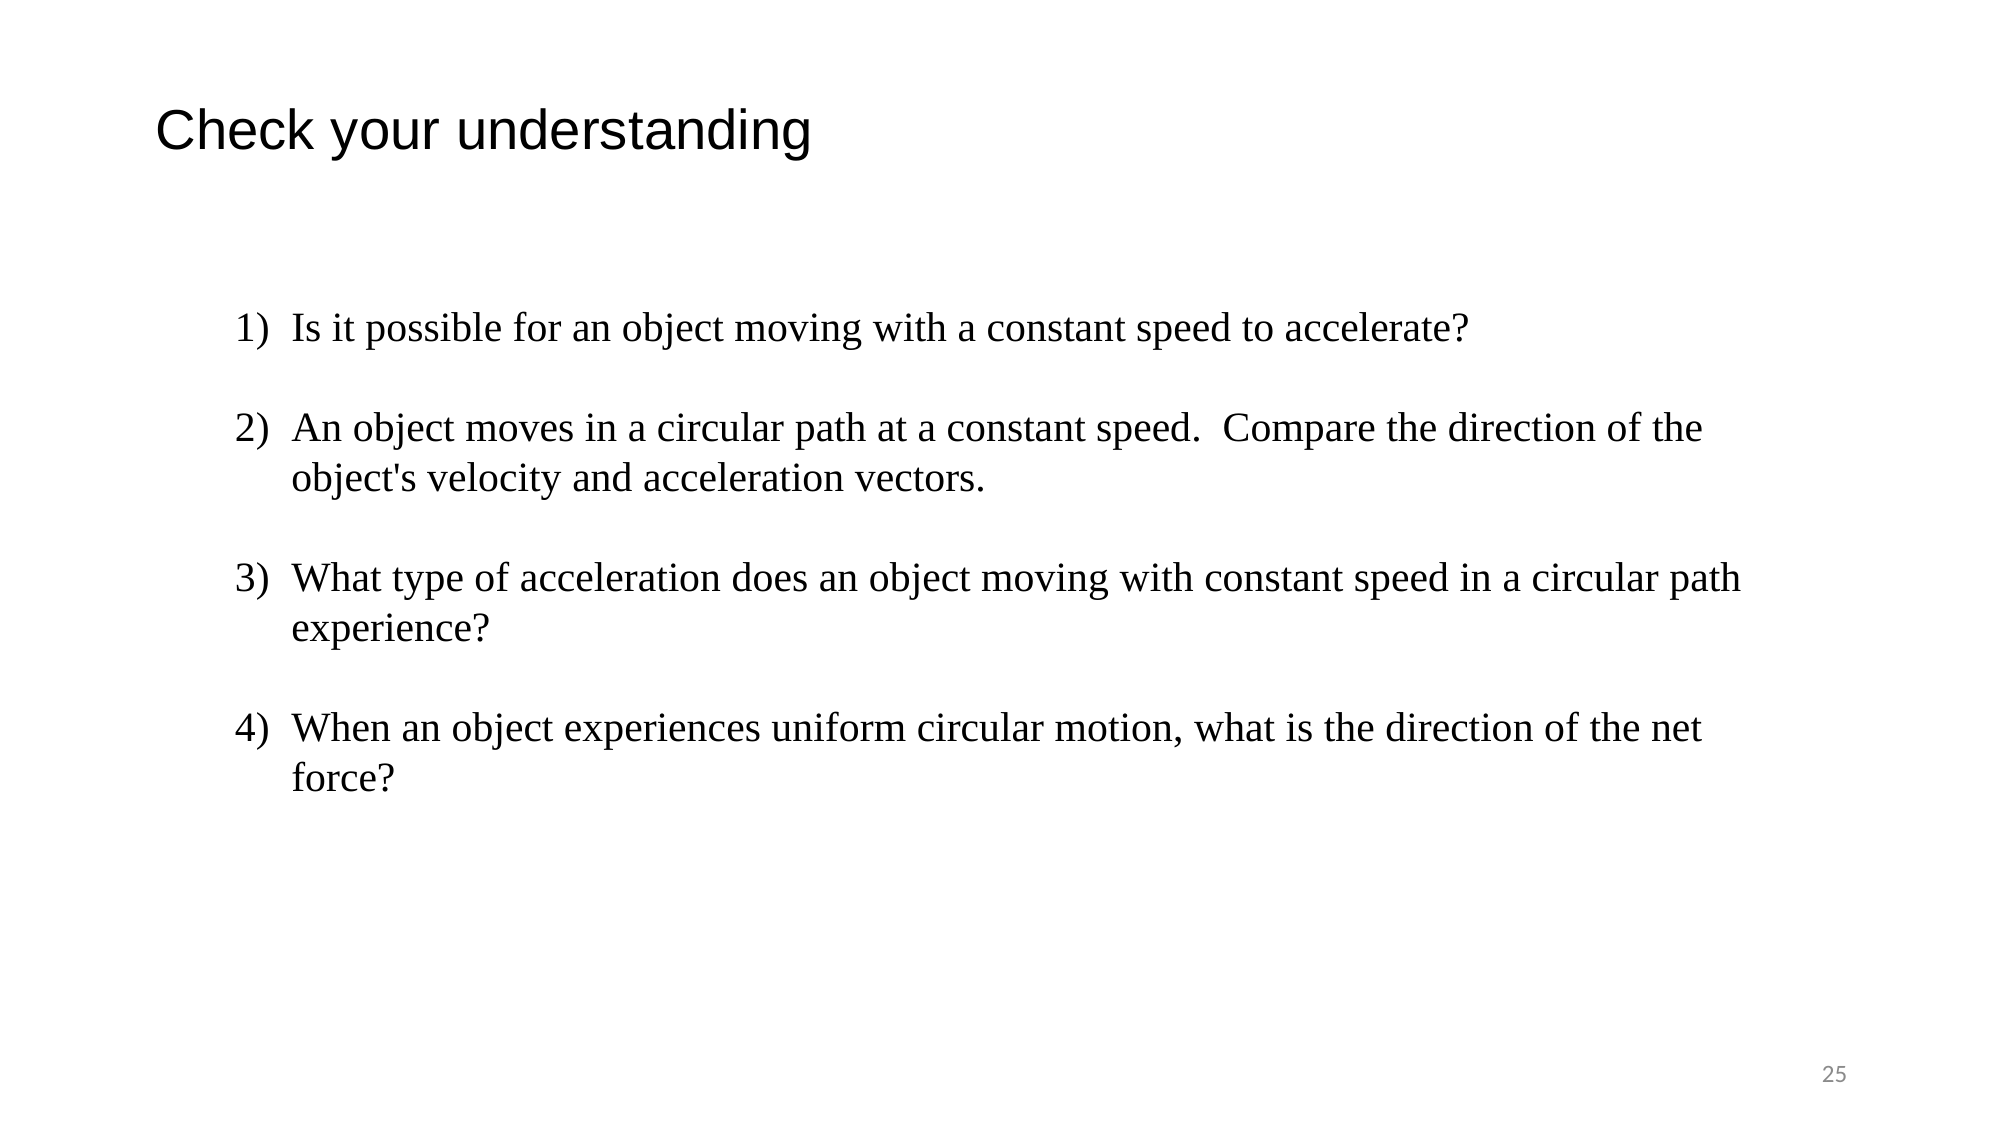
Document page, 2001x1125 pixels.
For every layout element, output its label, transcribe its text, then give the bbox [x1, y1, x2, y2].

slide_number 25 [1412, 1042, 1863, 1103]
text_box Is it possible for an object moving with a constant speed to accelerate? An object moves in a circular path at a constant speed. Compare the direction of the object's velocity and acceleration vectors. What type of acceleration does an object moving with constant speed in a circular path experience? When an object experiences uniform circular motion, what is the direction of the net force? [220, 291, 1793, 807]
text_box Check your understanding [155, 93, 1409, 171]
